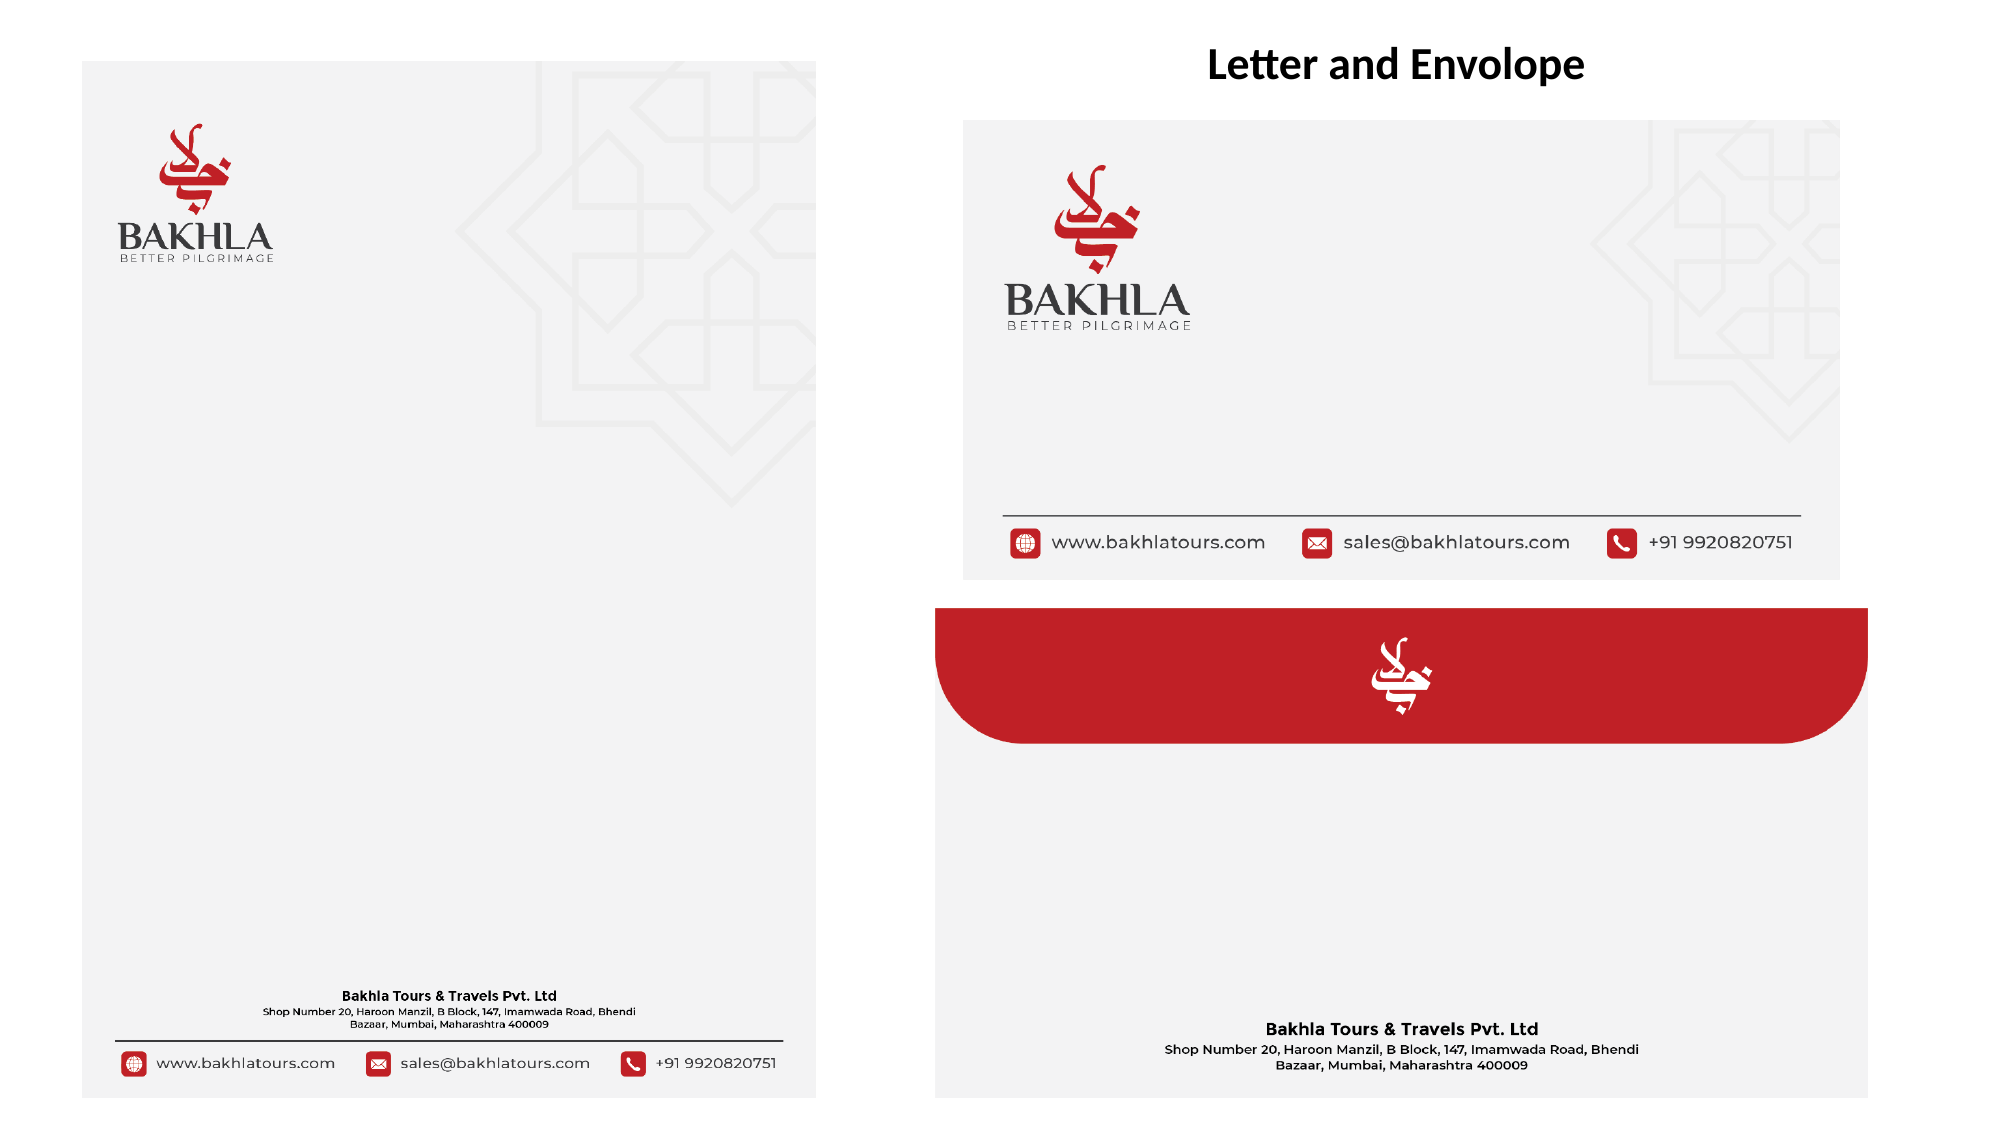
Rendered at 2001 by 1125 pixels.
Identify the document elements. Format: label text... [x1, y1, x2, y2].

text_box Letter and Envolope [1084, 25, 1719, 96]
picture [82, 61, 816, 1098]
picture [935, 608, 1868, 1098]
picture [963, 120, 1840, 580]
